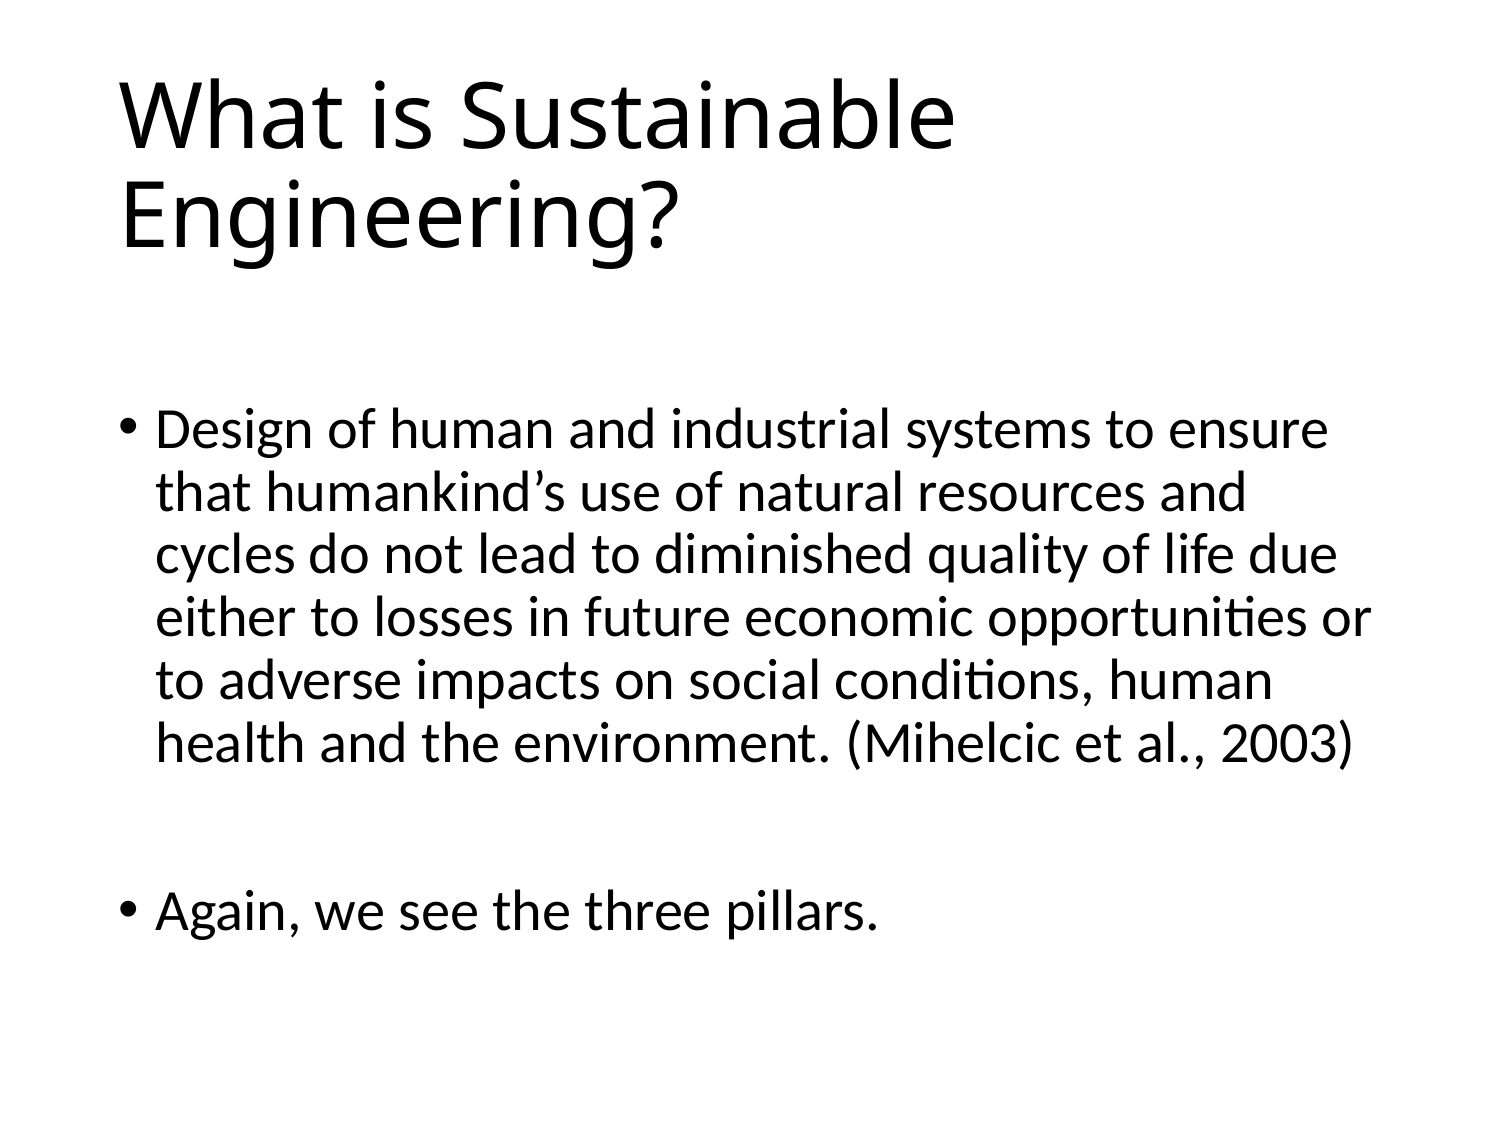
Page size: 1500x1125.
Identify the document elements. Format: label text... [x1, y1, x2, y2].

title What is Sustainable Engineering? [103, 59, 1397, 278]
list Design of human and industrial systems to ensure that humankind’s use of natural resources and cycles do not lead to diminished quality of life due either to losses in future economic opportunities or to adverse impacts on social conditions, human health and the environment. (Mihelcic et al., 2003) Again, we see the three pillars. [103, 299, 1397, 1014]
